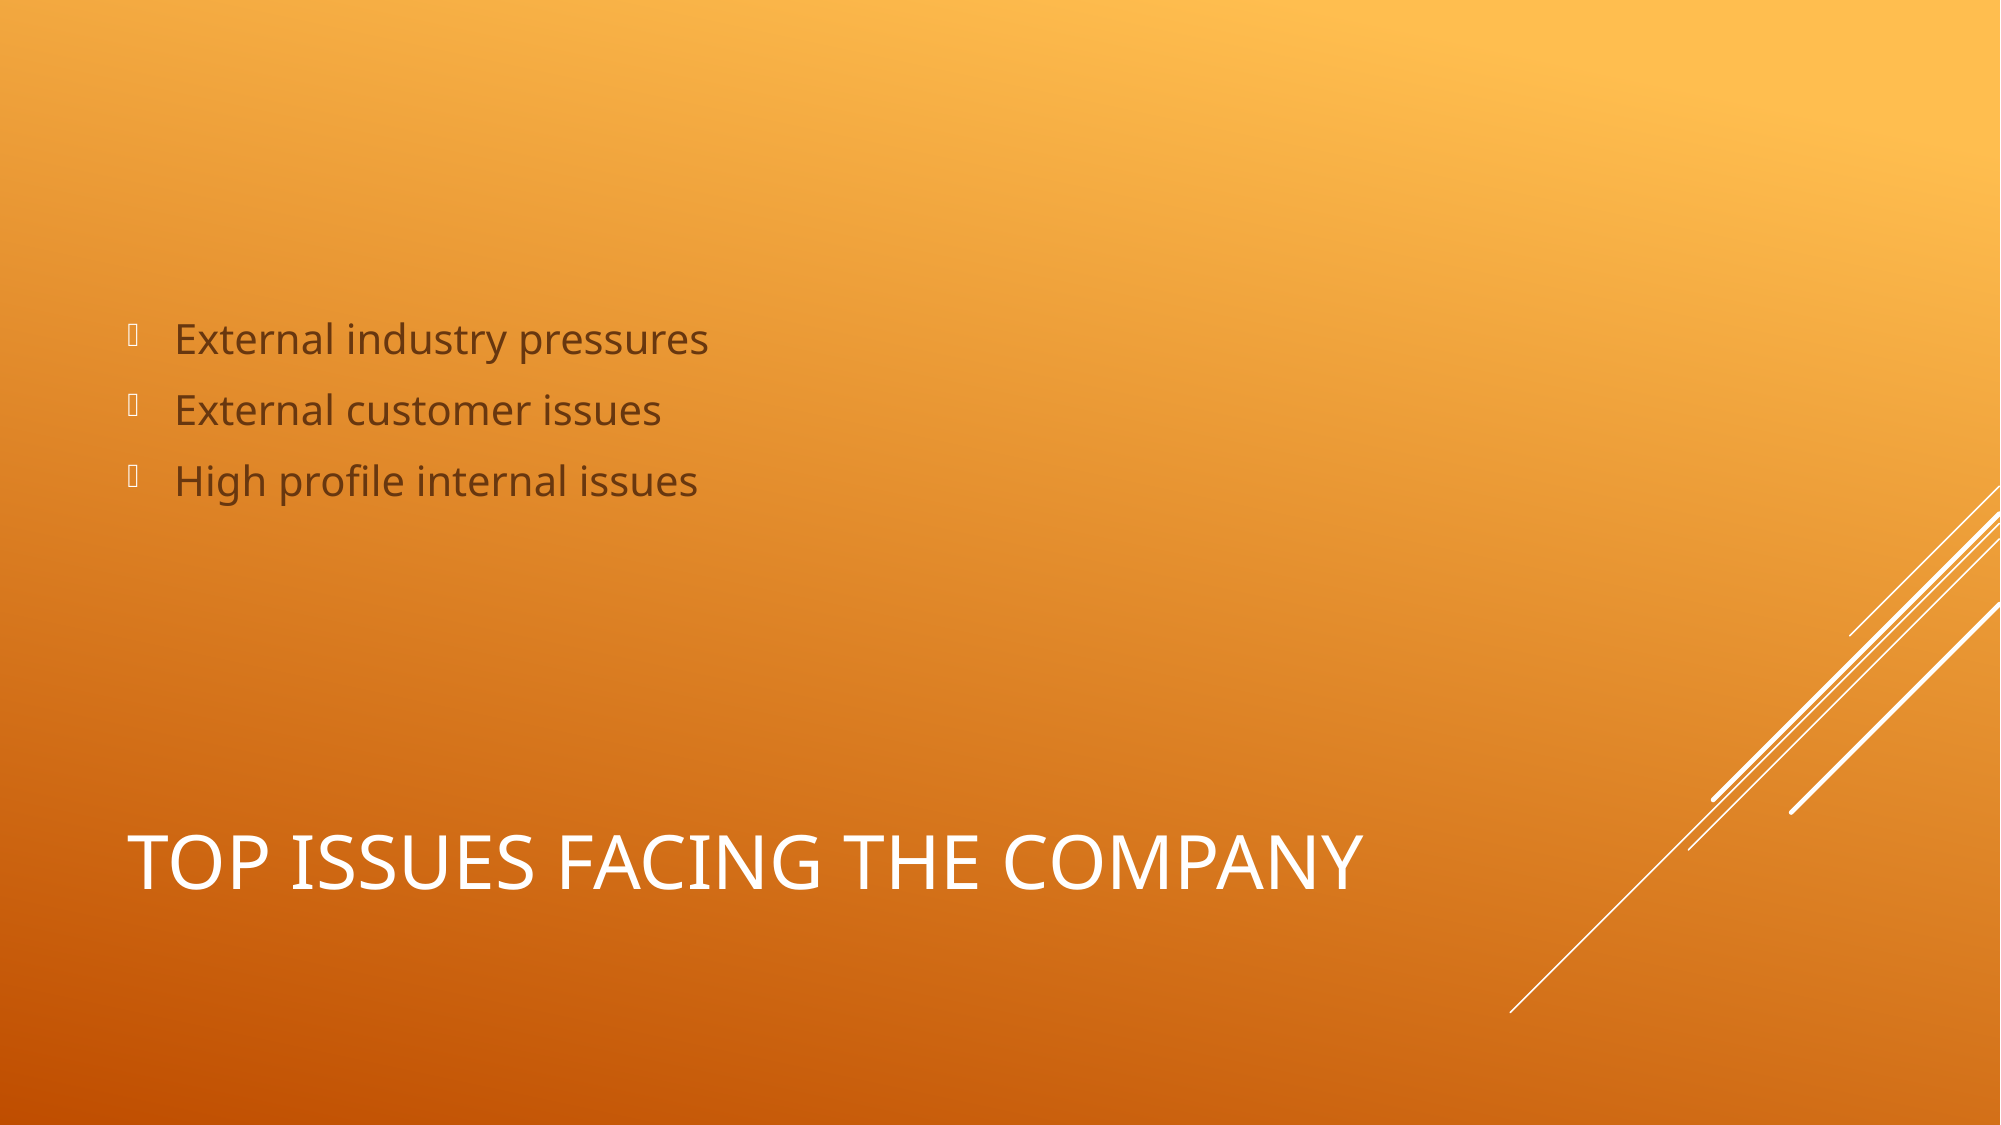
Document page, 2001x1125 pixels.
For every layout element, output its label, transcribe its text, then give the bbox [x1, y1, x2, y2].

list External industry pressures External customer issues High profile internal issues [112, 112, 1513, 706]
title Top Issues Facing the Company [112, 736, 1513, 984]
